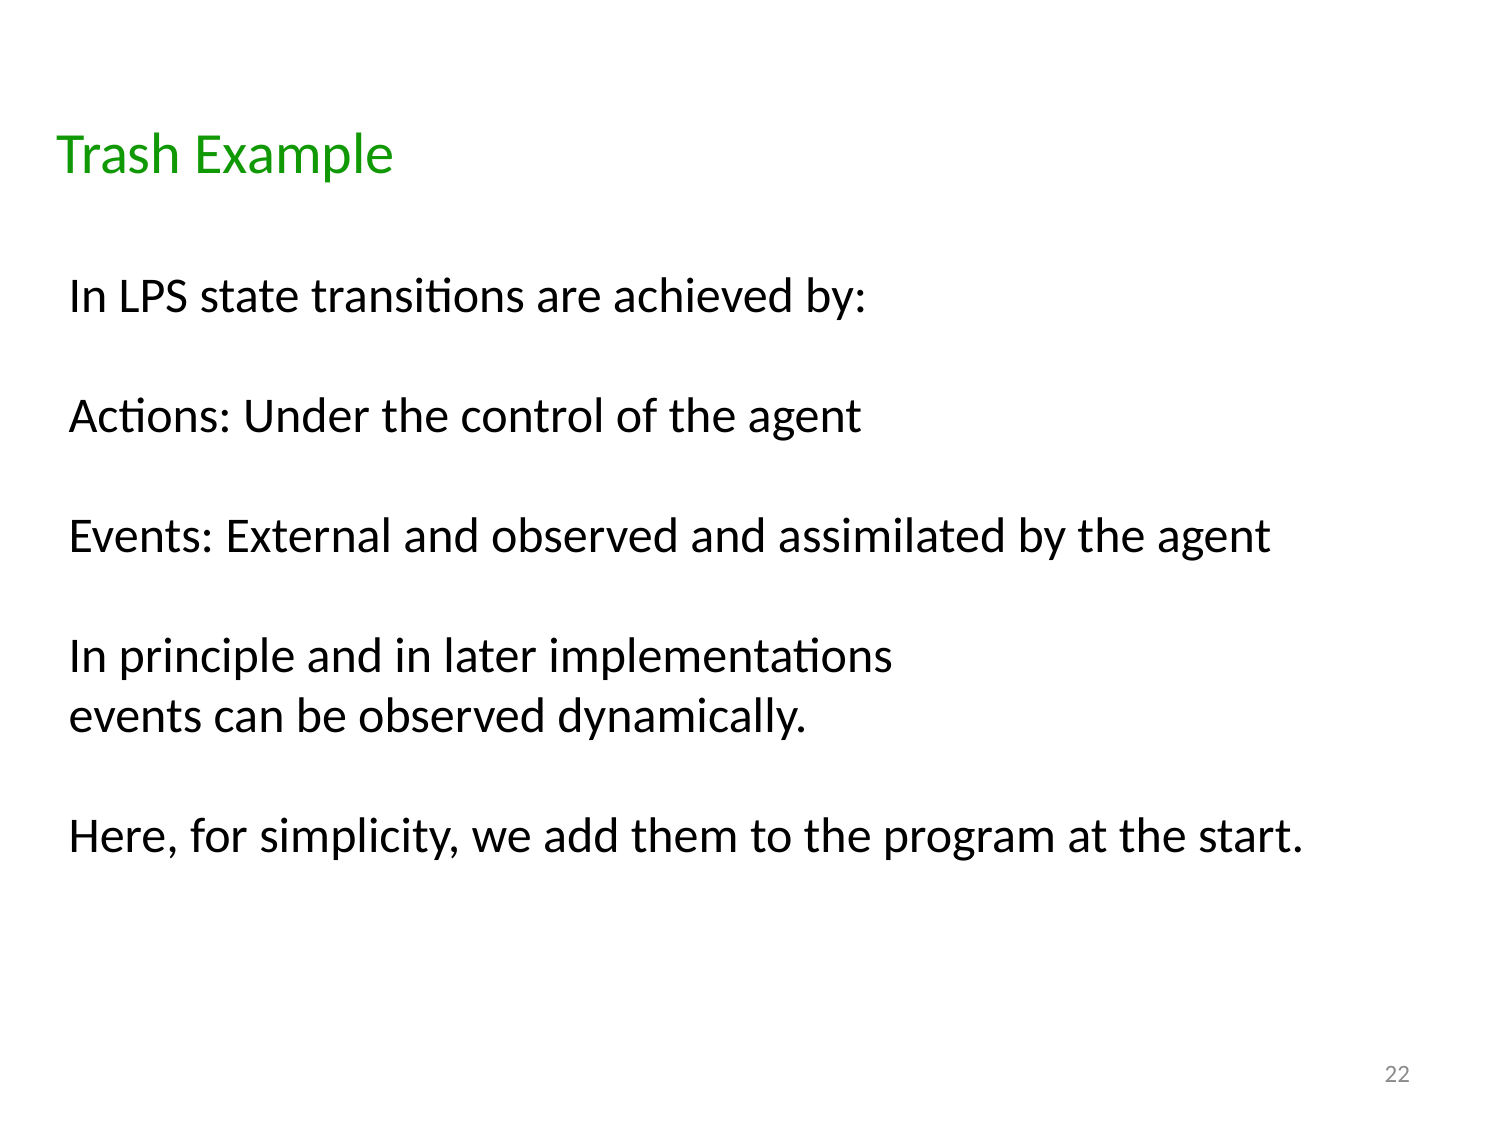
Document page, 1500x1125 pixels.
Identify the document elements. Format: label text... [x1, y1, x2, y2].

list In LPS state transitions are achieved by: Actions: Under the control of the agent Events: External and observed and assimilated by the agent In principle and in later implementations events can be observed dynamically. Here, for simplicity, we add them to the program at the start. [68, 262, 1419, 1005]
slide_number 22 [1074, 1042, 1425, 1103]
title Trash Example [41, 56, 1392, 244]
